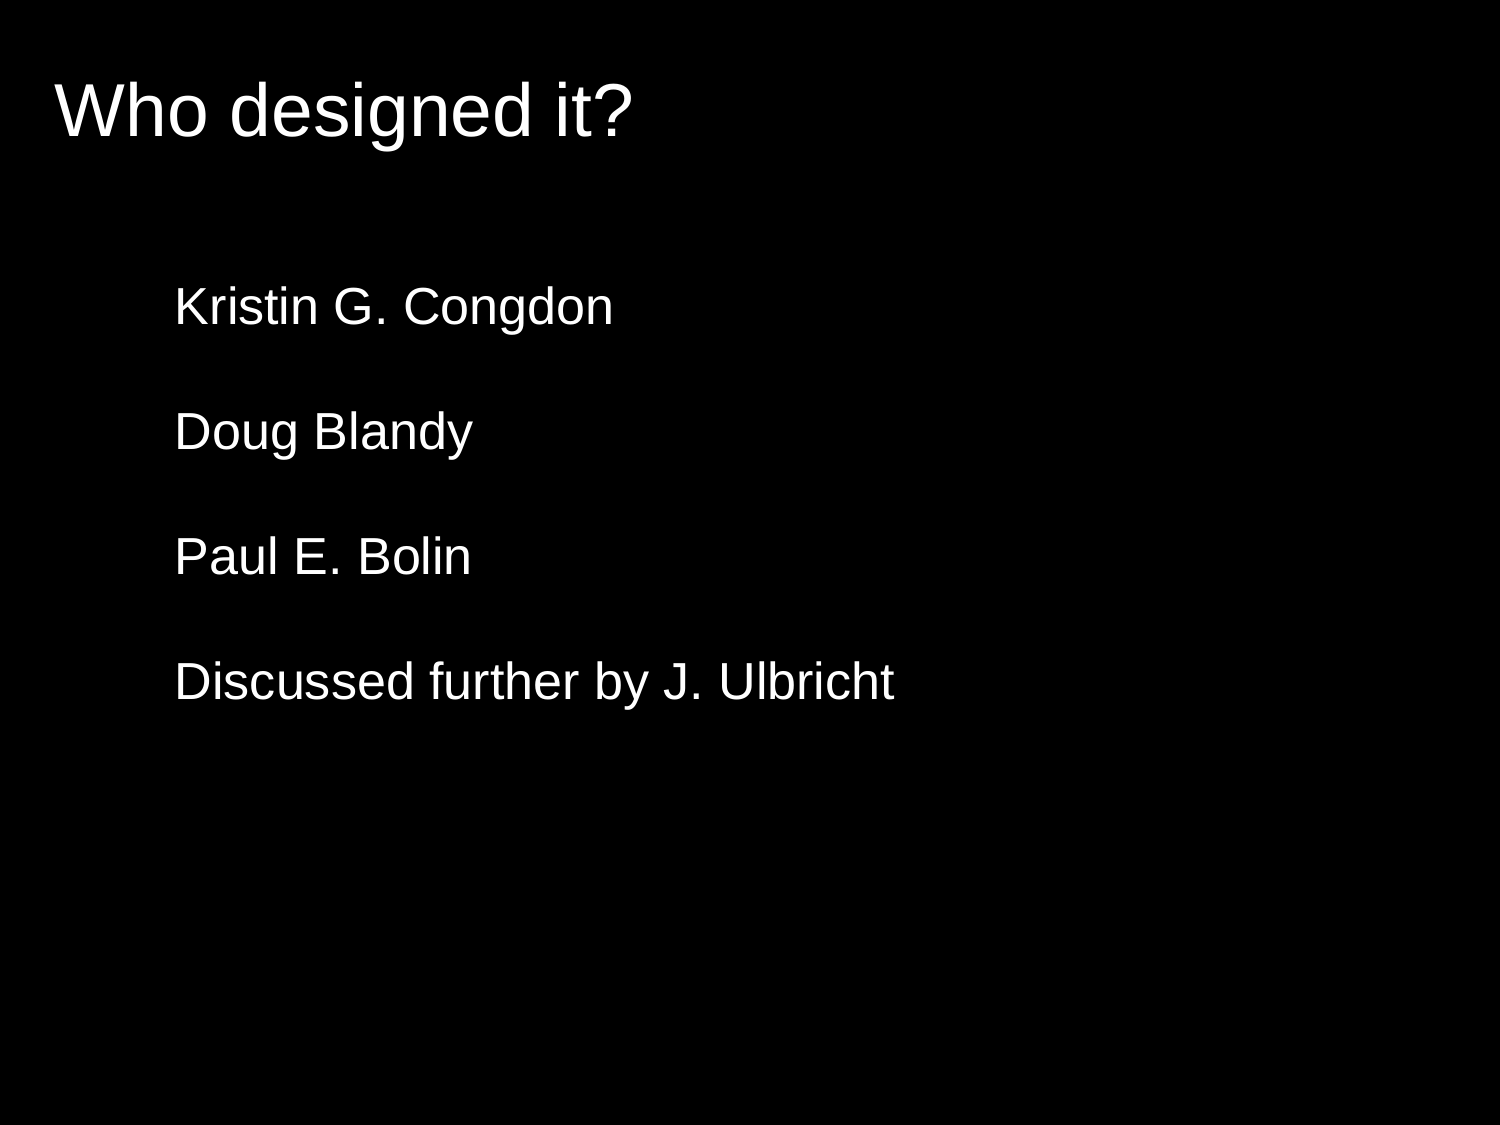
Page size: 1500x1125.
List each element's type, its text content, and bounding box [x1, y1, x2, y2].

text_box Who designed it? [39, 54, 1389, 159]
text_box Kristin G. Congdon Doug Blandy Paul E. Bolin Discussed further by J. Ulbricht [160, 202, 1281, 717]
